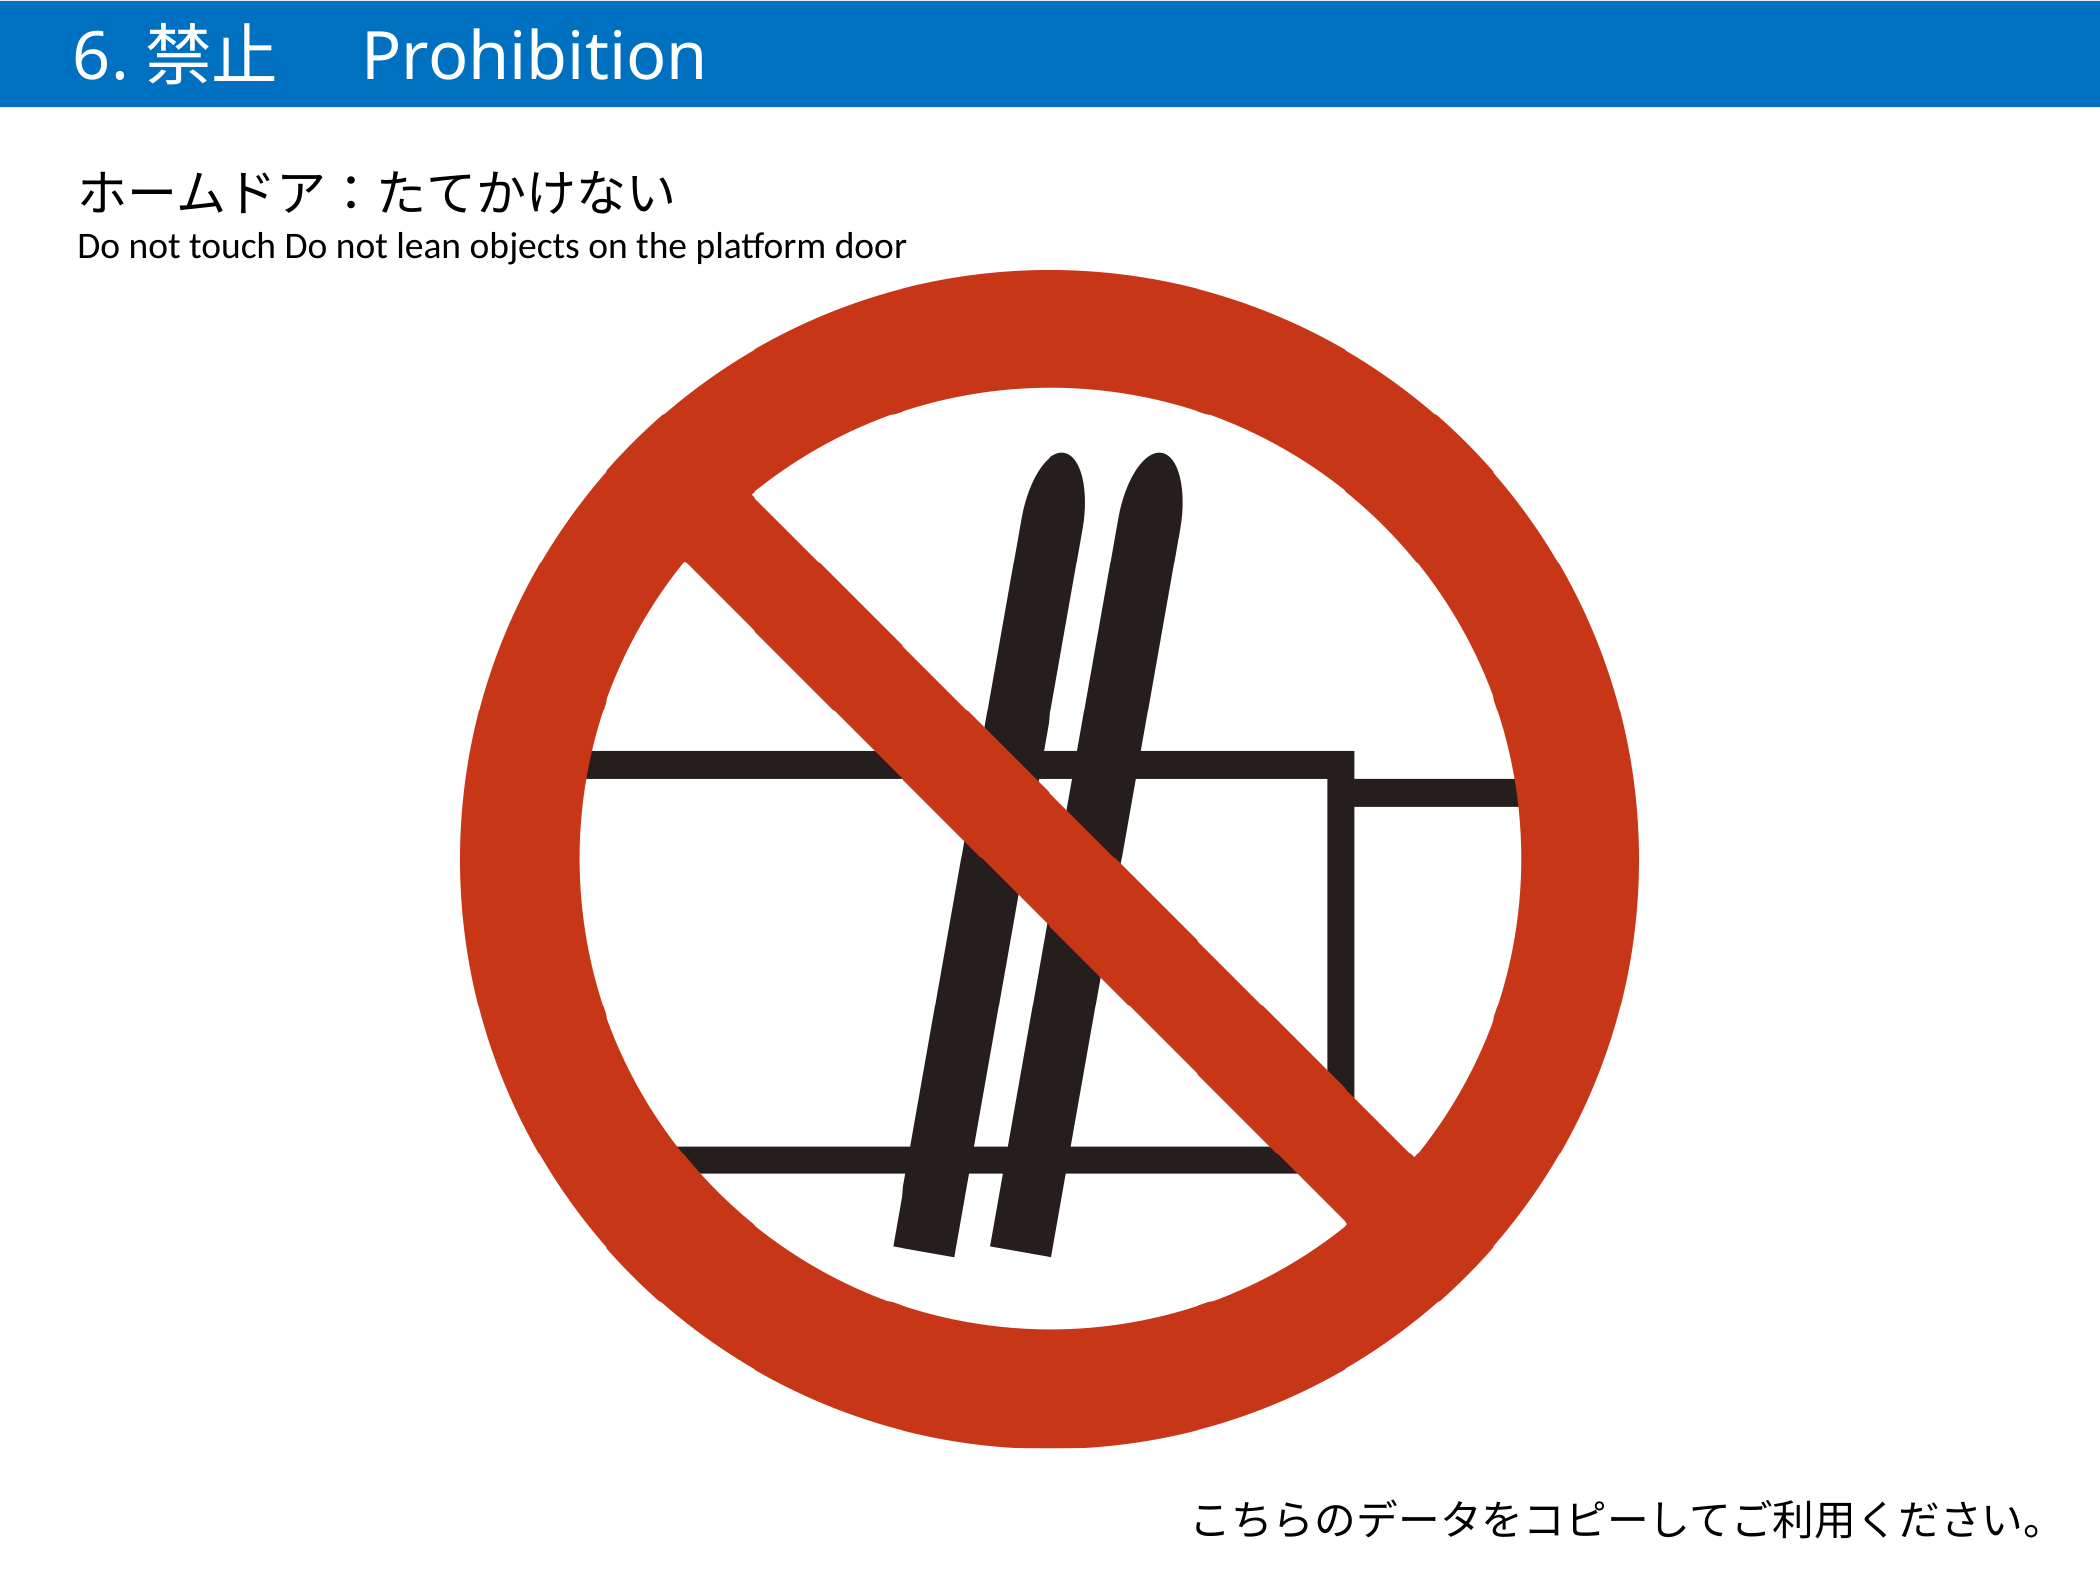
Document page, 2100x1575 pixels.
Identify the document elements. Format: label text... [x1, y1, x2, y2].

text_box 6.禁止 Prohibition [58, 5, 724, 101]
text_box こちらのデータをコピーしてご利用ください。 [1174, 1486, 2081, 1552]
picture [459, 267, 1641, 1449]
text_box ホームドア：たてかけない Do not touch Do not lean objects on the platform door [62, 153, 923, 274]
text_box [0, 0, 2100, 108]
